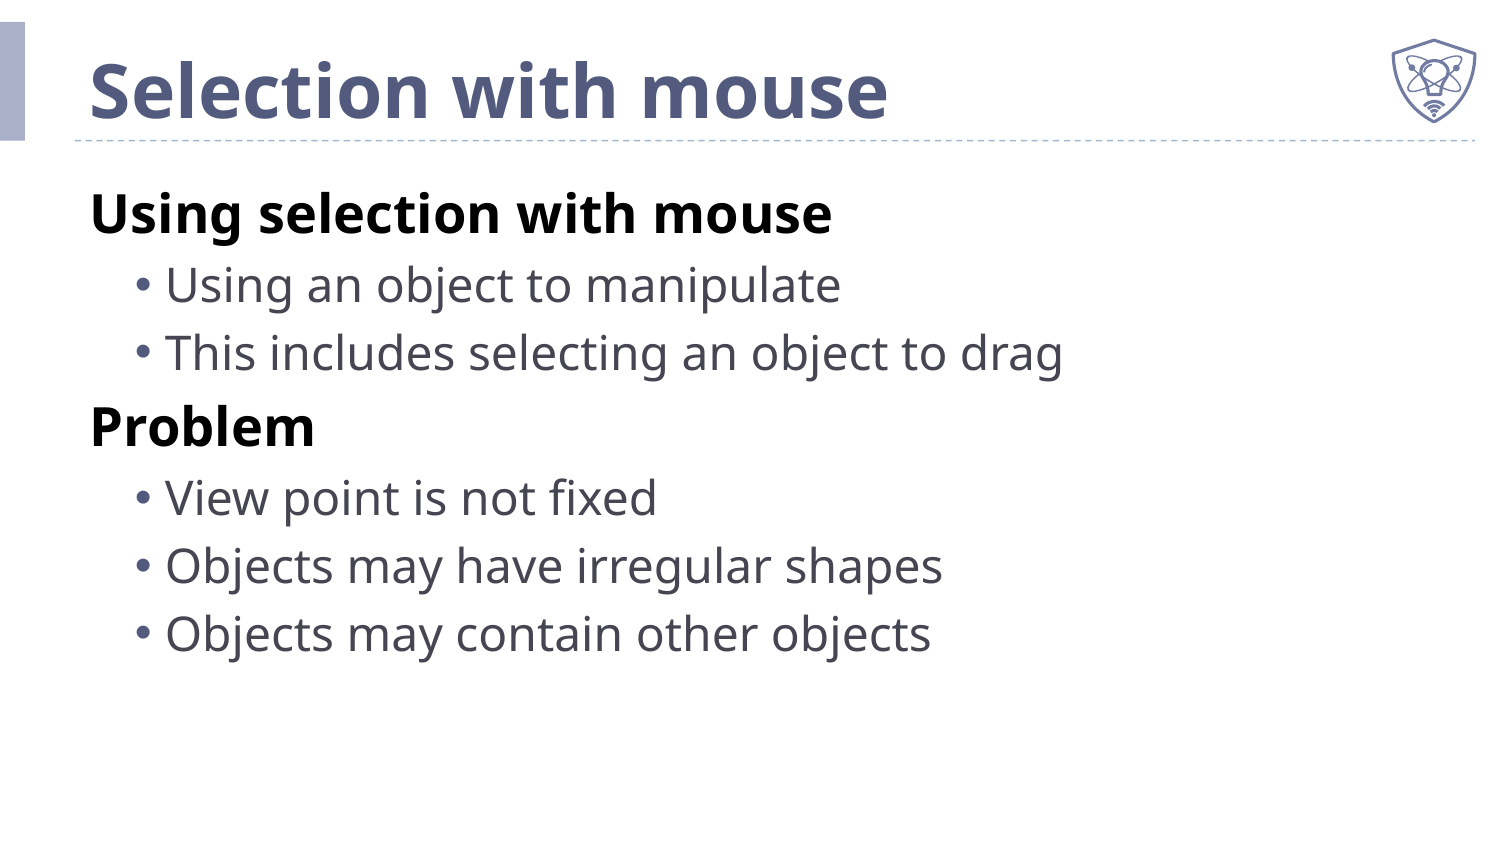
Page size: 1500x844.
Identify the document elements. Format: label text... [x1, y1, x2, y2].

title Selection with mouse [75, 18, 1475, 141]
list Using selection with mouse Using an object to manipulate This includes selecting an object to drag Problem View point is not fixed Objects may have irregular shapes Objects may contain other objects [75, 171, 1475, 835]
